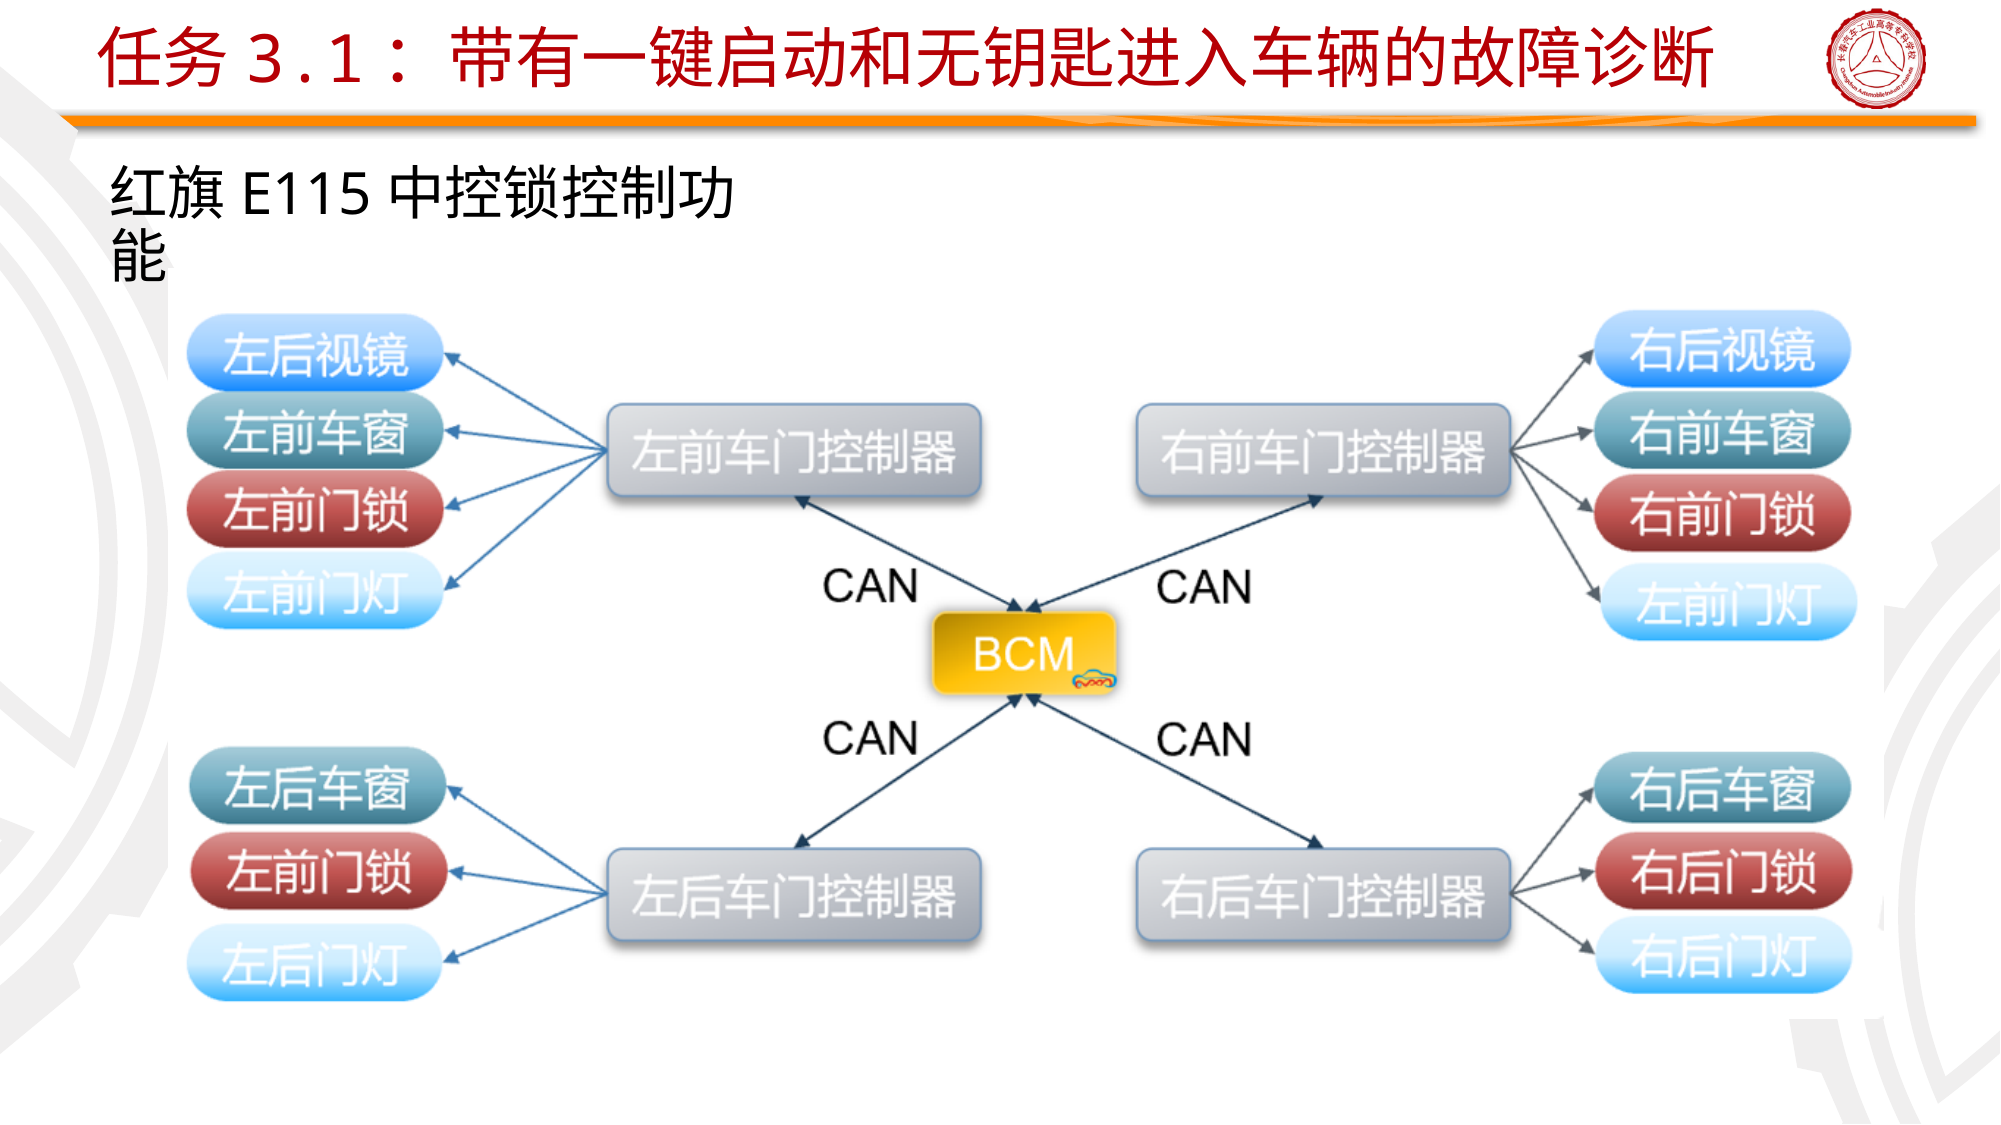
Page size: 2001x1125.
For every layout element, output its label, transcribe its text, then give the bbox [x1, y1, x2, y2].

picture [168, 268, 1884, 1019]
picture [1826, 8, 1926, 109]
text_box 任务3.1：带有一键启动和无钥匙进入车辆的故障诊断 [81, 17, 1767, 122]
text_box 红旗E115中控锁控制功能 [94, 156, 799, 269]
